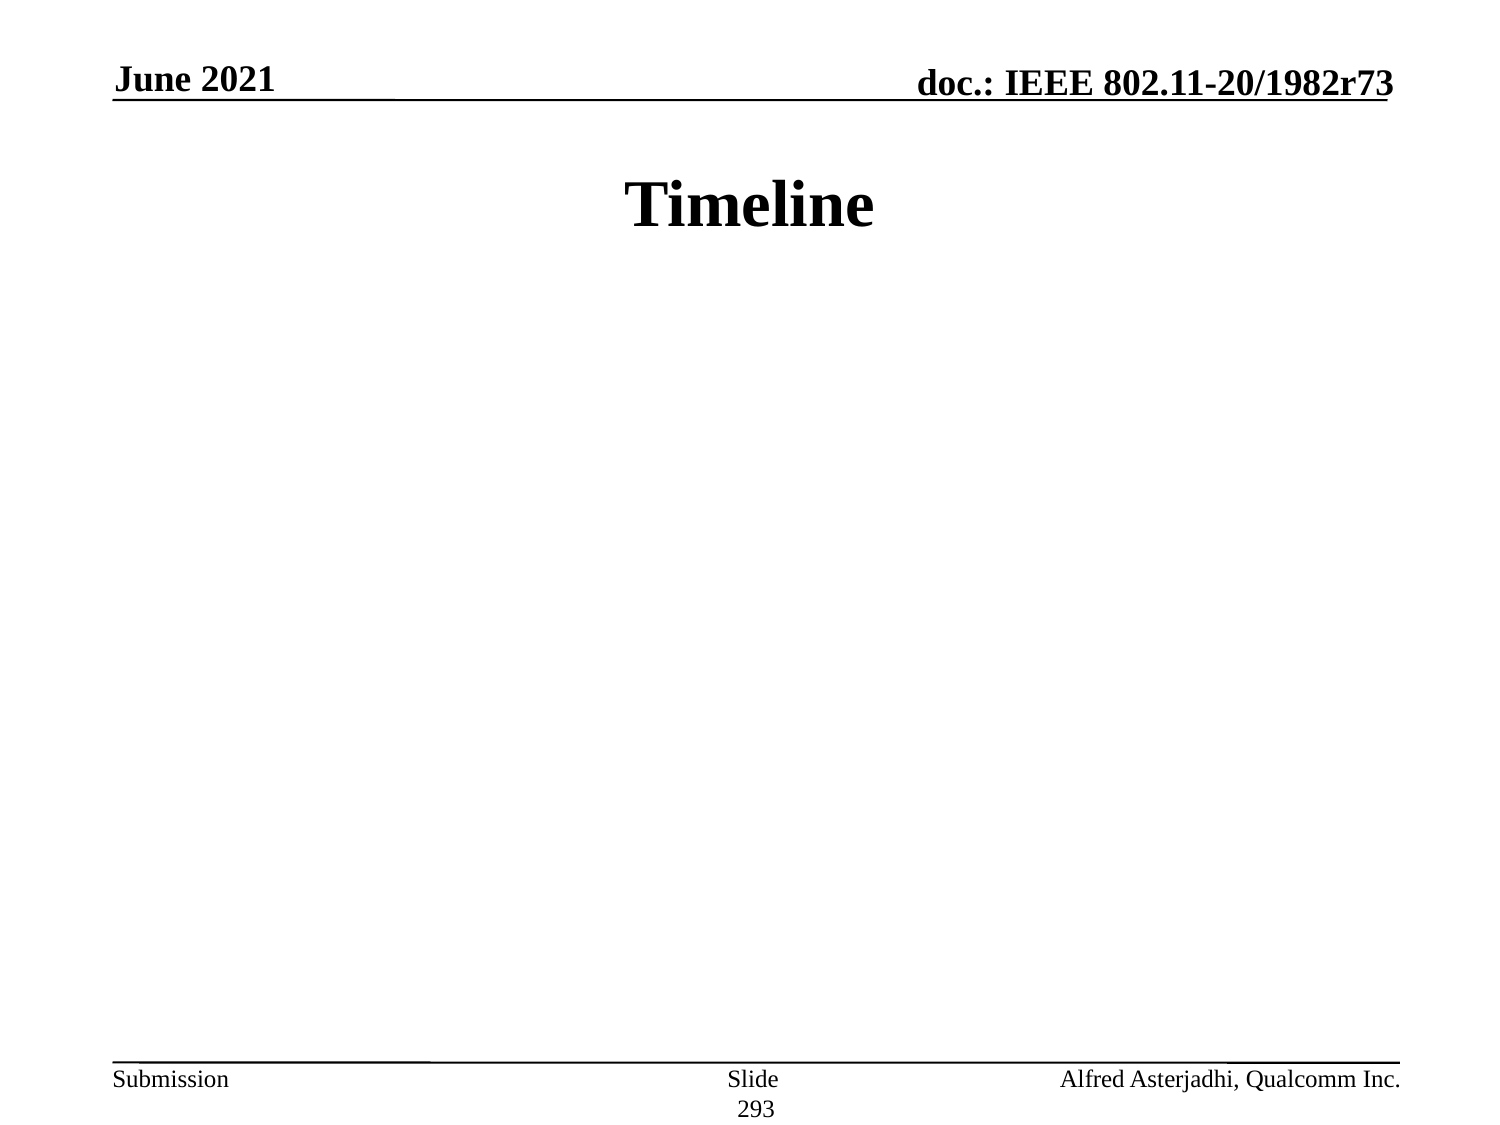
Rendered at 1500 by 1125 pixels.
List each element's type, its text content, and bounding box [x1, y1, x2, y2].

title Timeline [112, 112, 1388, 288]
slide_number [114, 54, 423, 100]
slide_number Slide 293 [712, 1061, 800, 1123]
footer Alfred Asterjadhi, Qualcomm Inc. [878, 1061, 1402, 1093]
